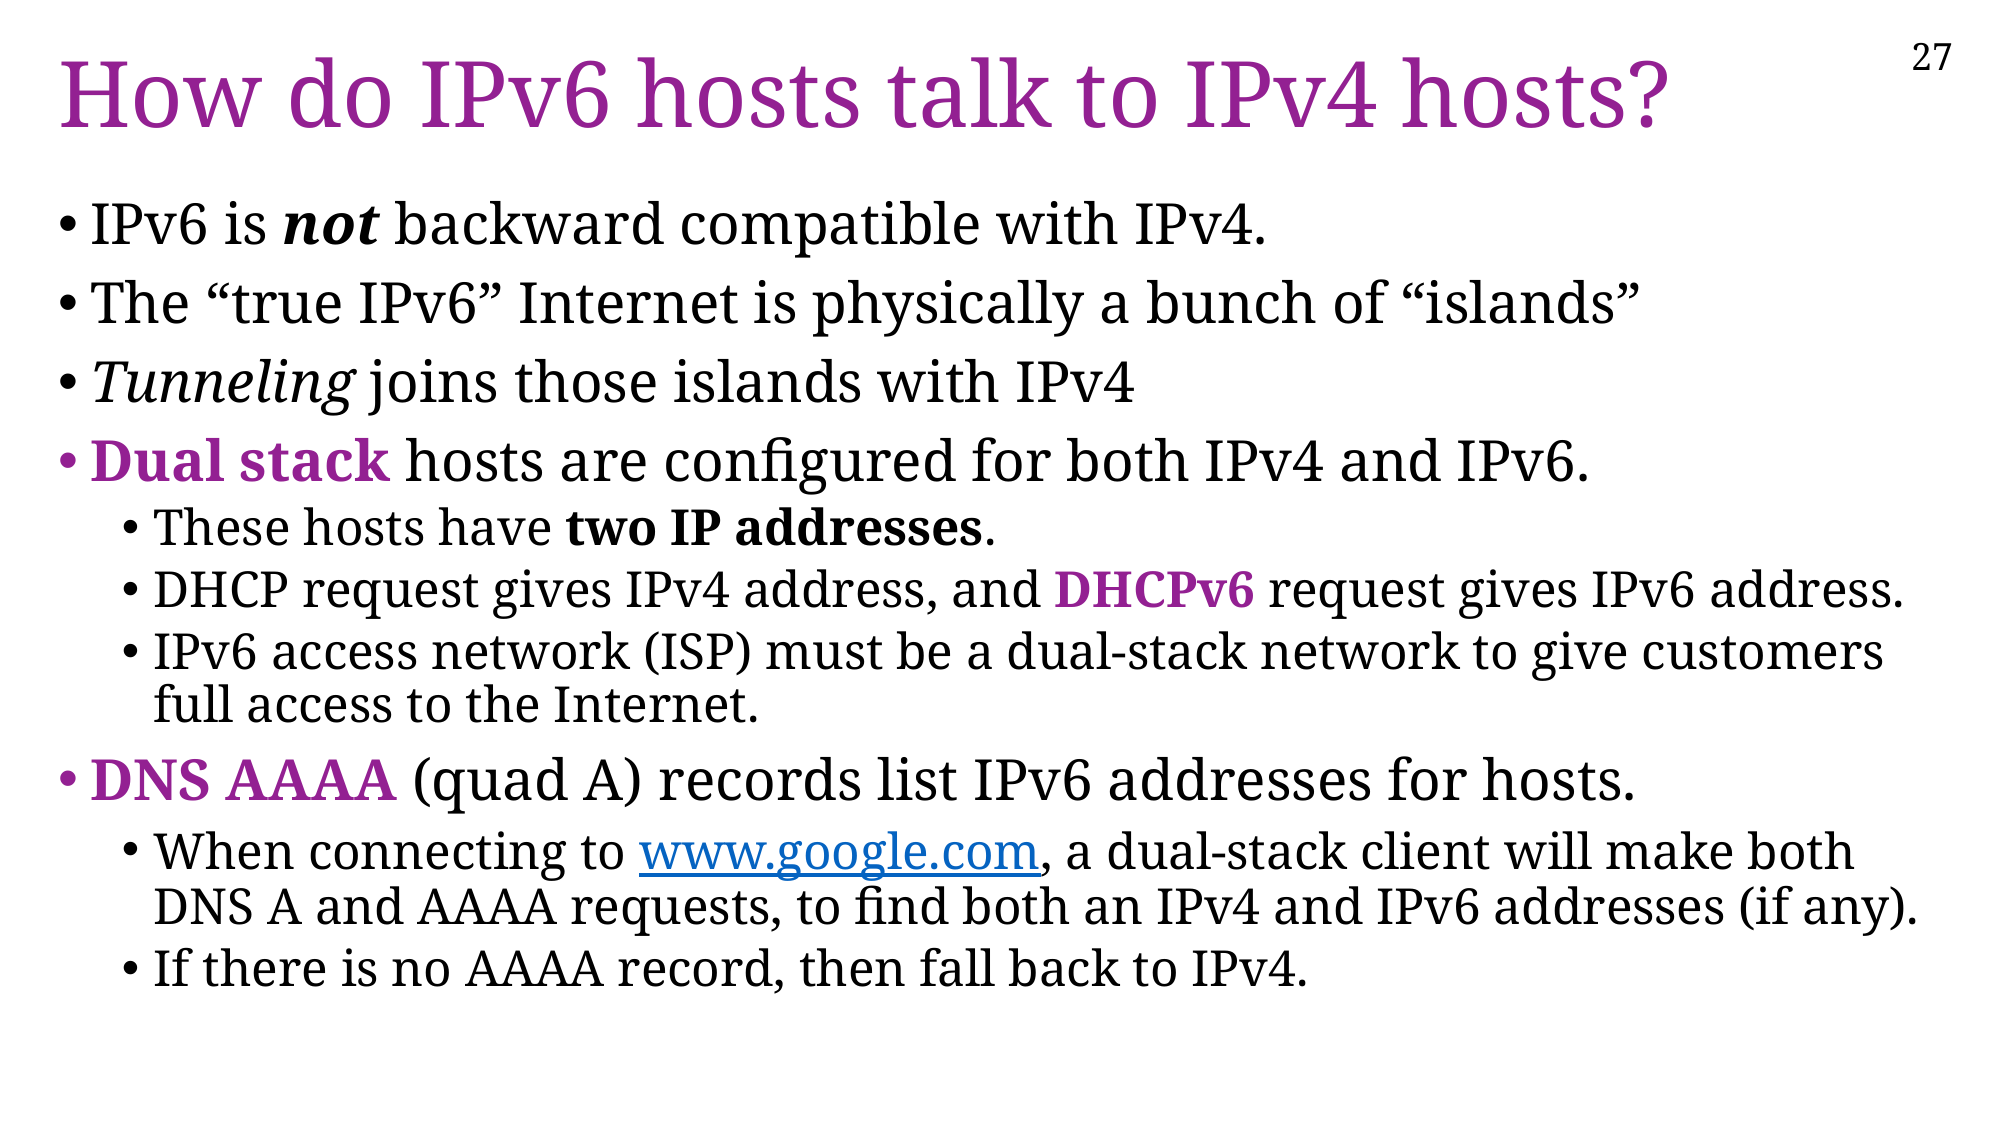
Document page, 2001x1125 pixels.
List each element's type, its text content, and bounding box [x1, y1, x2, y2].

title How do IPv6 hosts talk to IPv4 hosts? [43, 25, 1953, 171]
list IPv6 is not backward compatible with IPv4. The “true IPv6” Internet is physically a bunch of “islands” Tunneling joins those islands with IPv4 Dual stack hosts are configured for both IPv4 and IPv6. These hosts have two IP addresses. DHCP request gives IPv4 address, and DHCPv6 request gives IPv6 address. IPv6 access network (ISP) must be a dual-stack network to give customers full access to the Internet. DNS AAAA (quad A) records list IPv6 addresses for hosts. When connecting to www.google.com, a dual-stack client will make both DNS A and AAAA requests, to find both an IPv4 and IPv6 addresses (if any). If there is no AAAA record, then fall back to IPv4. [43, 188, 1953, 1106]
